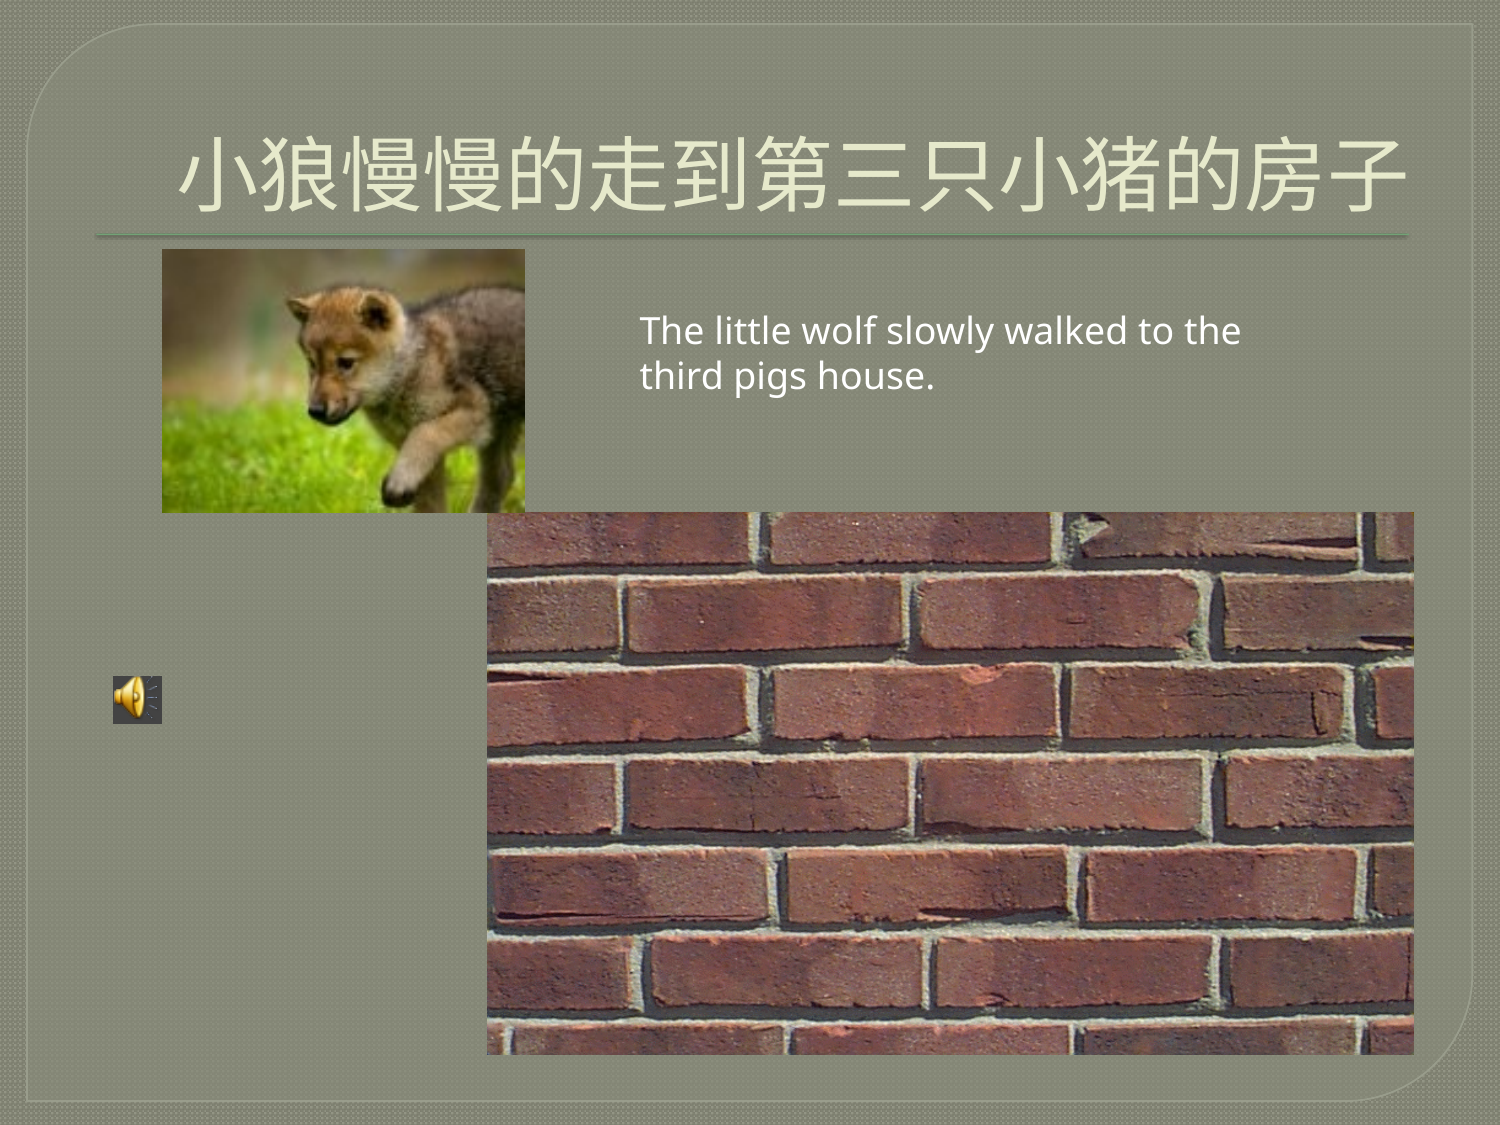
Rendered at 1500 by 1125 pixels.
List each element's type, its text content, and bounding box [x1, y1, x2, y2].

text_box The little wolf slowly walked to the third pigs house. [624, 299, 1300, 405]
picture [112, 674, 163, 726]
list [487, 512, 1414, 1056]
title 小狼慢慢的走到第三只小猪的房子 [75, 41, 1425, 230]
picture [162, 249, 526, 513]
